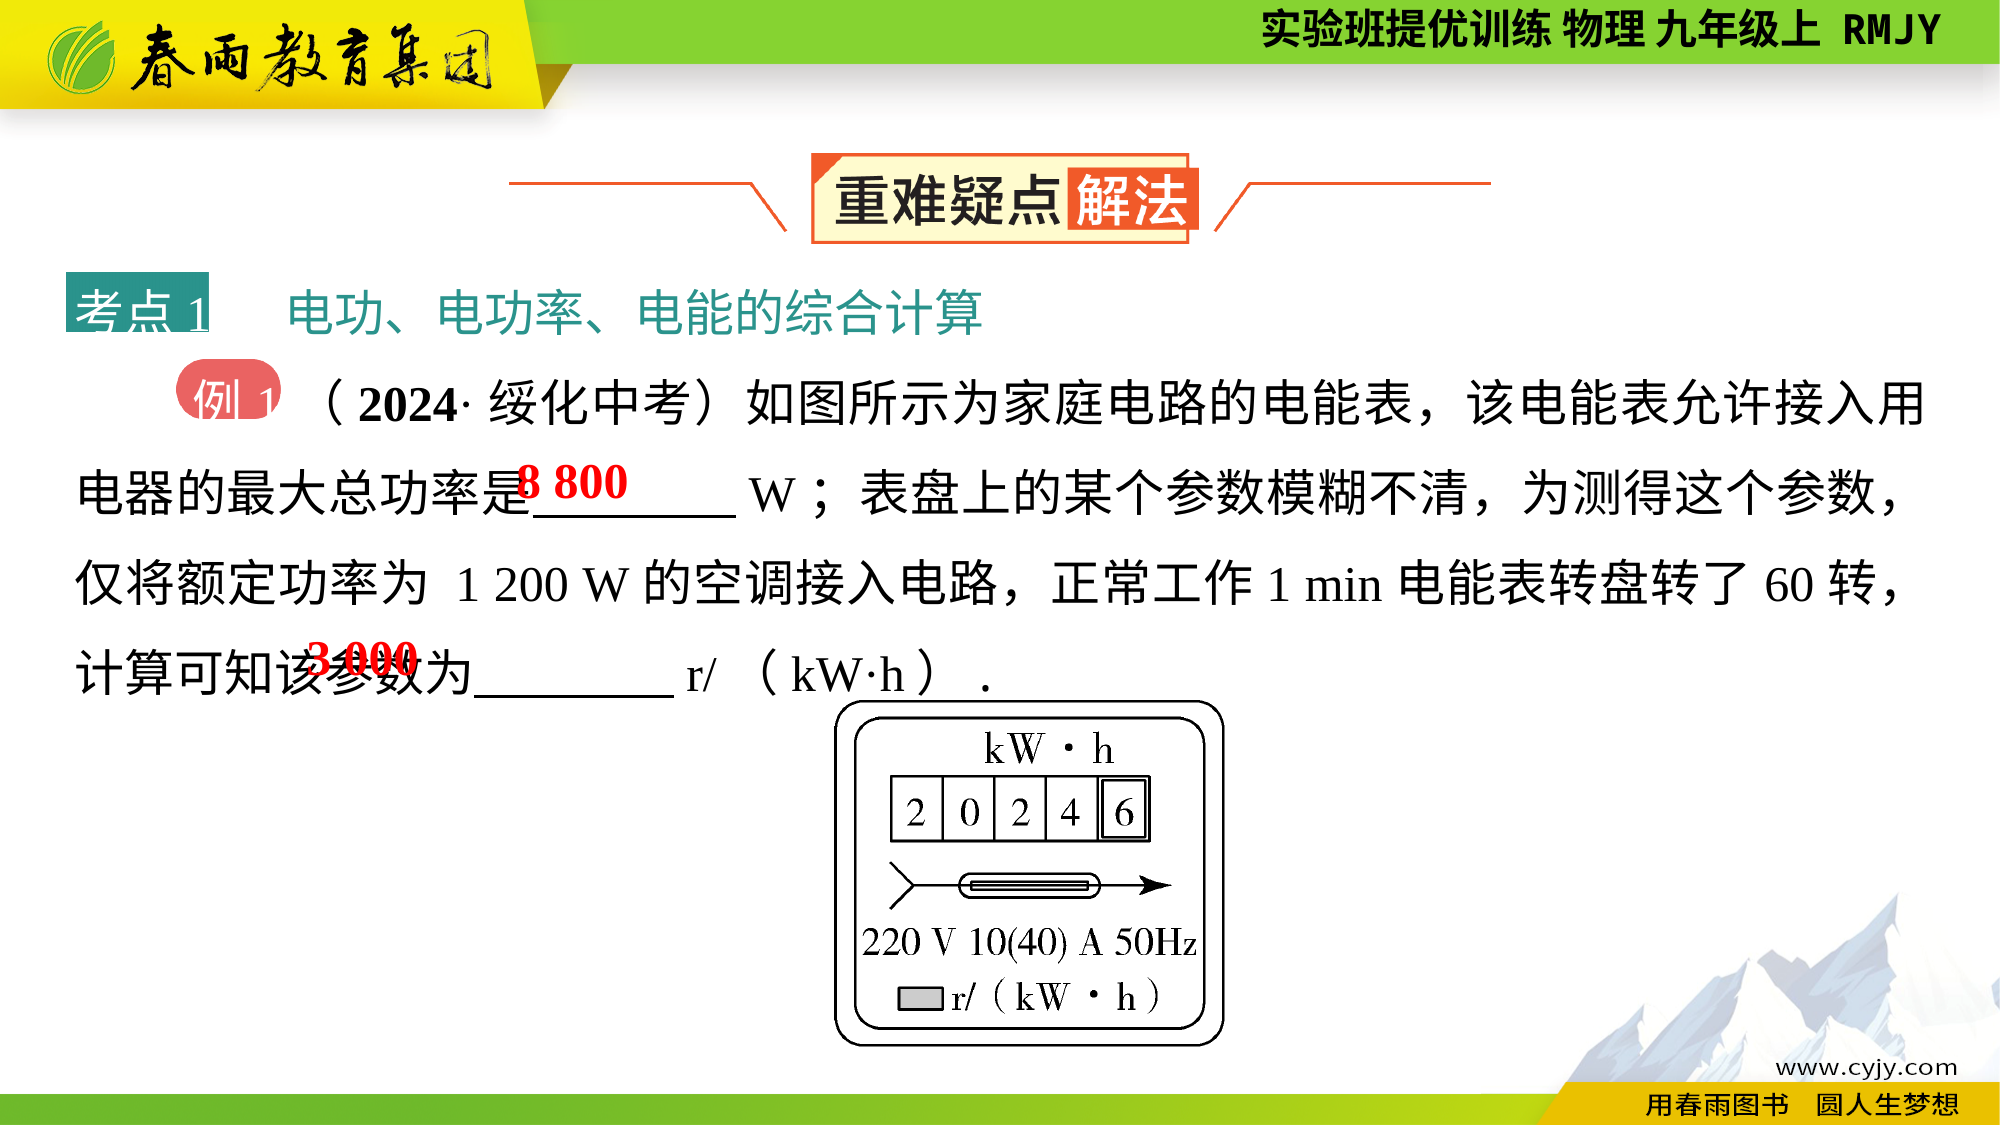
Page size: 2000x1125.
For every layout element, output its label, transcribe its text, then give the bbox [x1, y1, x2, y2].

picture [0, 0, 2000, 1125]
text_box 3 000 [291, 618, 434, 694]
text_box 8 800 [501, 441, 644, 517]
list 考点1 电功、电功率、电能的综合计算 例1（2024·绥化中考）如图所示为家庭电路的电能表，该电能表允许接入用电器的最大总功率是 W；表盘上的某个参数模糊不清，为测得这个参数，仅将额定功率为 1 200 W的空调接入电路，正常工作1 min电能表转盘转了60转，计算可知该参数为 r/（kW·h）. [59, 243, 1944, 702]
